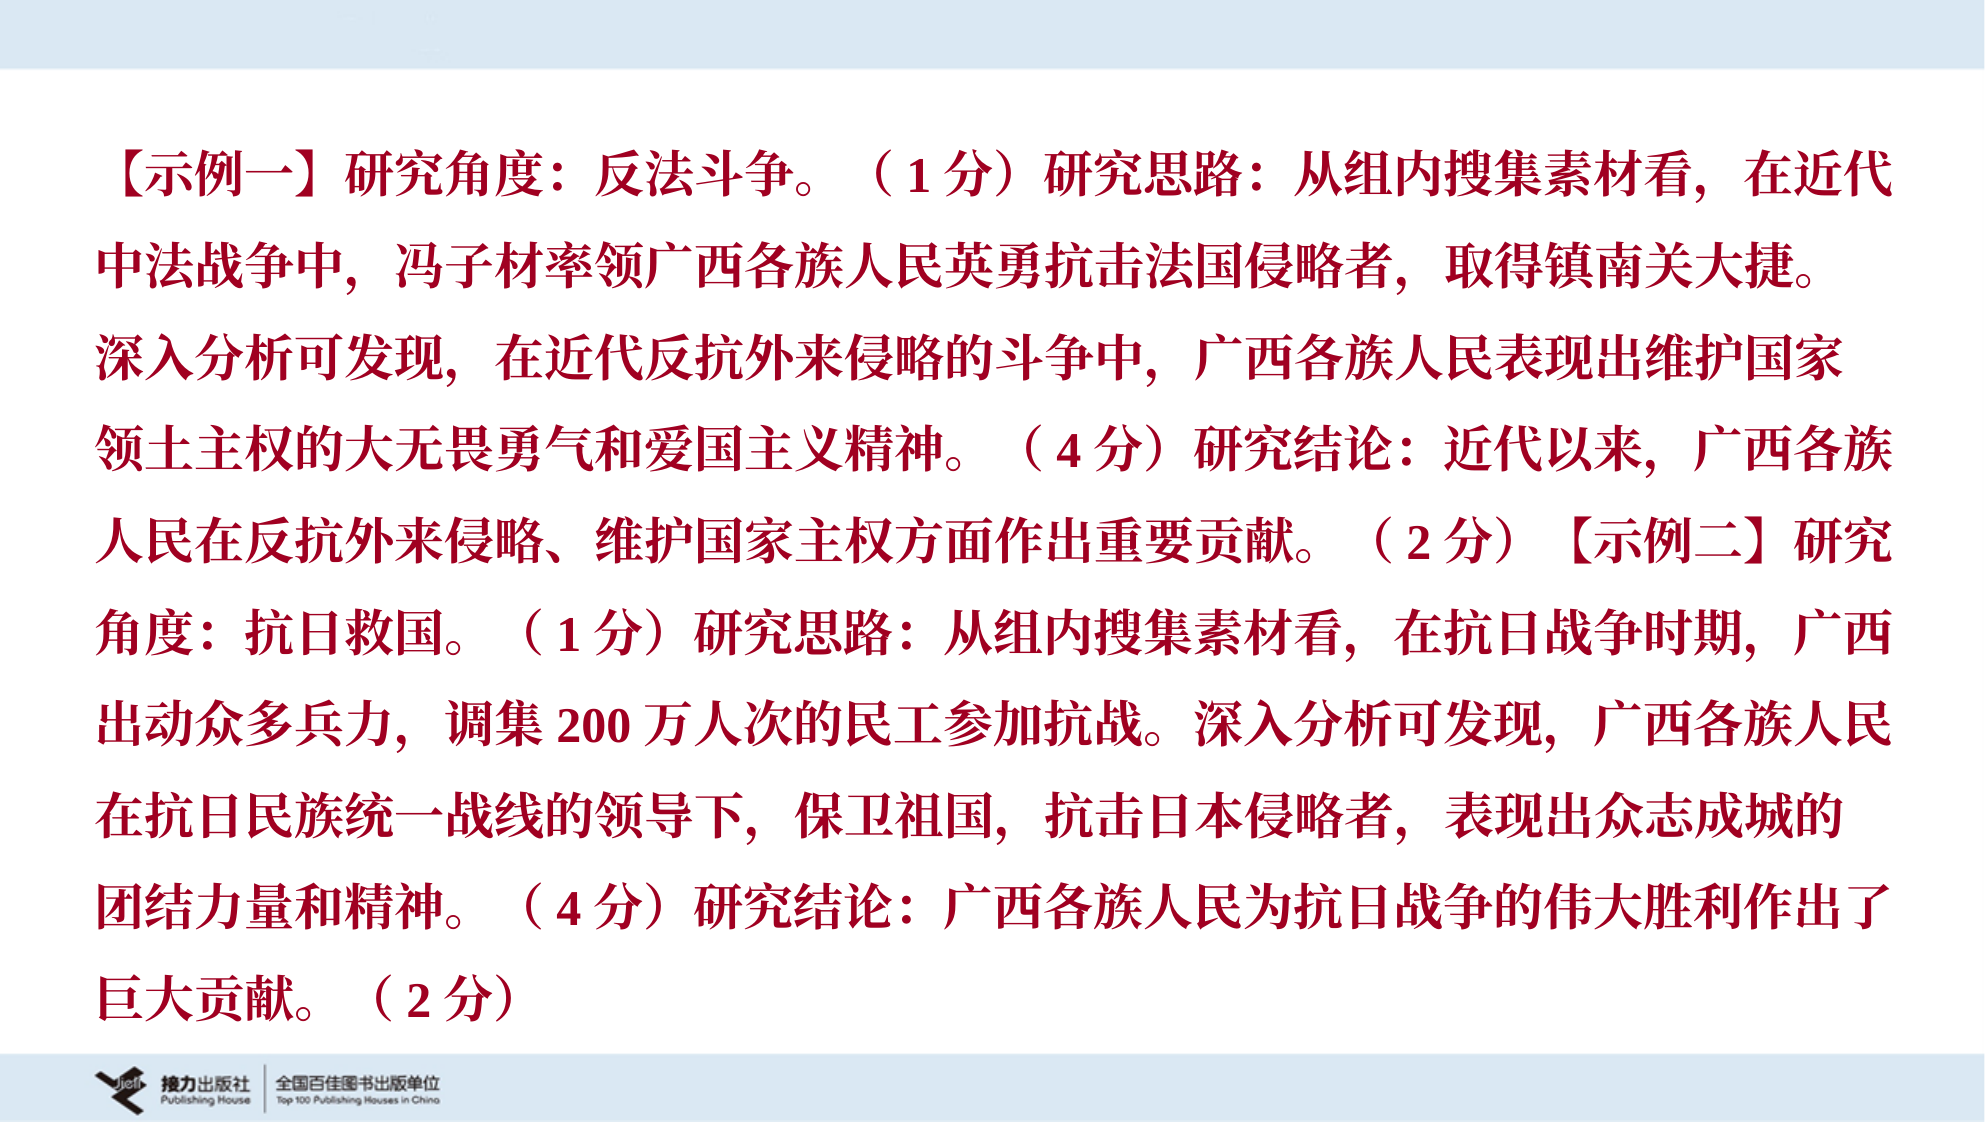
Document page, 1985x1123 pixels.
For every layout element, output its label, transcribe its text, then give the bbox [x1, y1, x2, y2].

picture [0, 0, 1985, 1122]
text_box 【示例一】研究角度：反法斗争。（1分）研究思路：从组内搜集素材看，在近代 中法战争中，冯子材率领广西各族人民英勇抗击法国侵略者，取得镇南关大捷。 深入分析可发现，在近代反抗外来侵略的斗争中，广西各族人民表现出维护国家 领土主权的大无畏勇气和爱国主义精神。（4分）研究结论：近代以来，广西各族 人民在反抗外来侵略、维护国家主权方面作出重要贡献。（2分）【示例二】研究 角度：抗日救国。（1分）研究思路：从组内搜集素材看，在抗日战争时期，广西 出动众多兵力，调集200万人次的民工参加抗战。深入分析可发现，广西各族人民 在抗日民族统一战线的领导下，保卫祖国，抗击日本侵略者，表现出众志成城的 团结力量和精神。（4分）研究结论：广西各族人民为抗日战争的伟大胜利作出了 巨大贡献。（2分） [94, 111, 1892, 1028]
